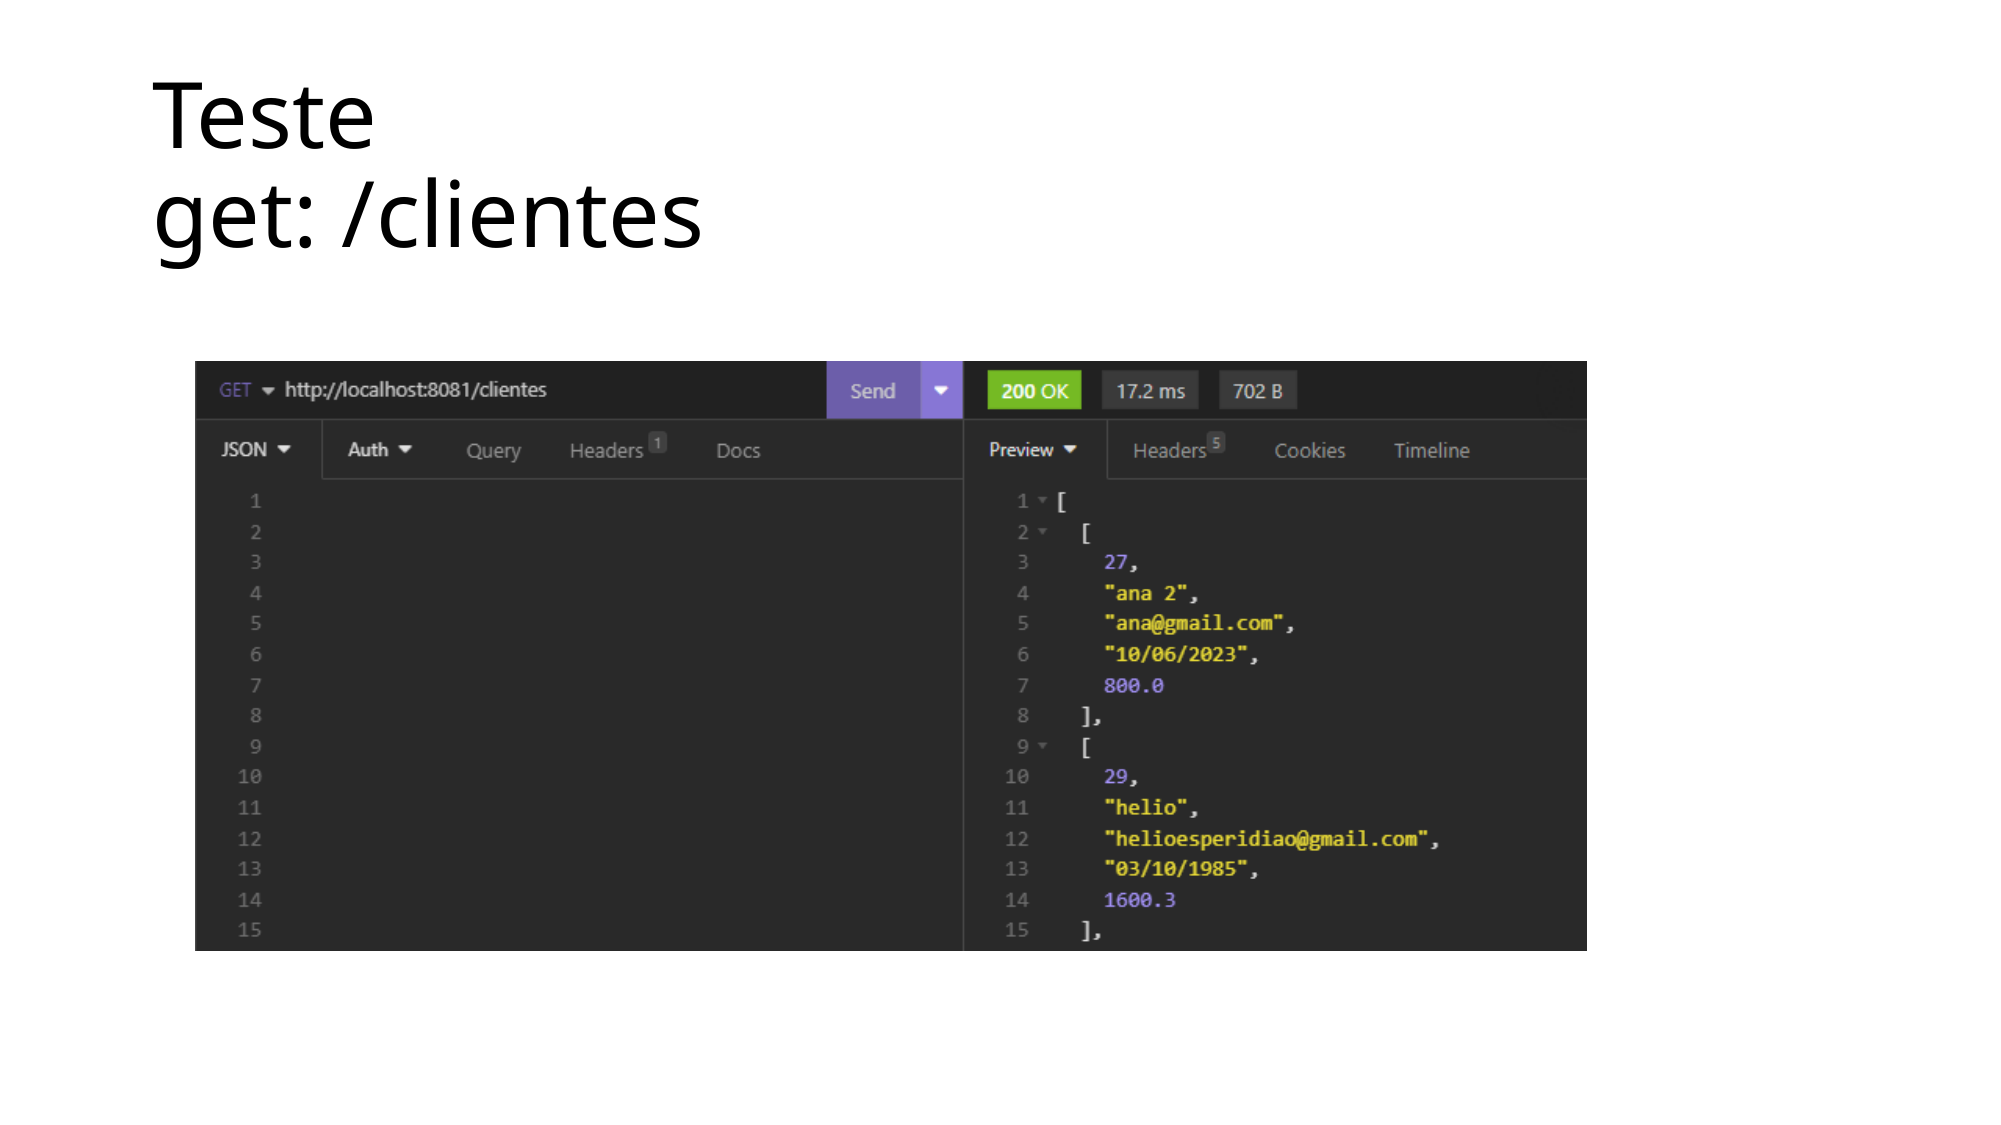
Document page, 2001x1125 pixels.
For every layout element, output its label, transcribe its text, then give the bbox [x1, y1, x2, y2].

picture [195, 361, 1587, 951]
title Teste get: /clientes [137, 59, 1863, 278]
